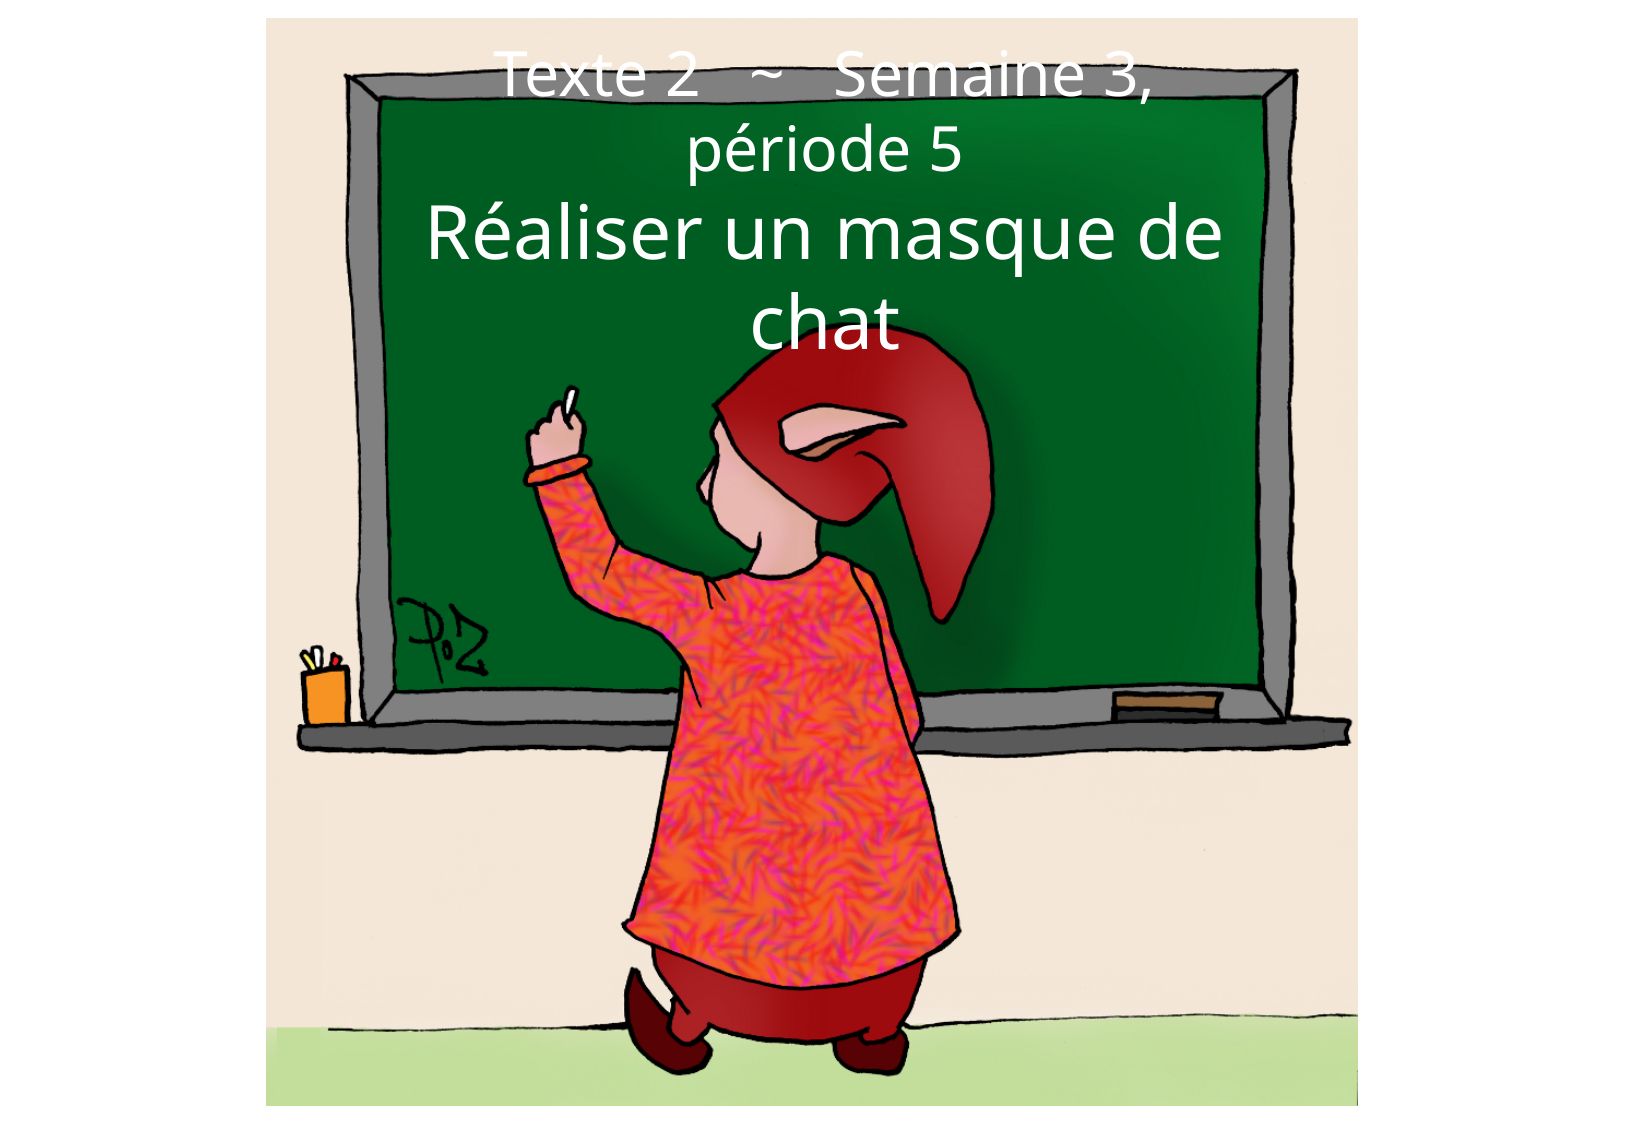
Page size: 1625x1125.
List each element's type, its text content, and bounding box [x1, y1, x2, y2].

picture [266, 18, 1358, 1106]
text_box Texte 2 ~ Semaine 3, période 5 Réaliser un masque de chat [377, 101, 1273, 297]
